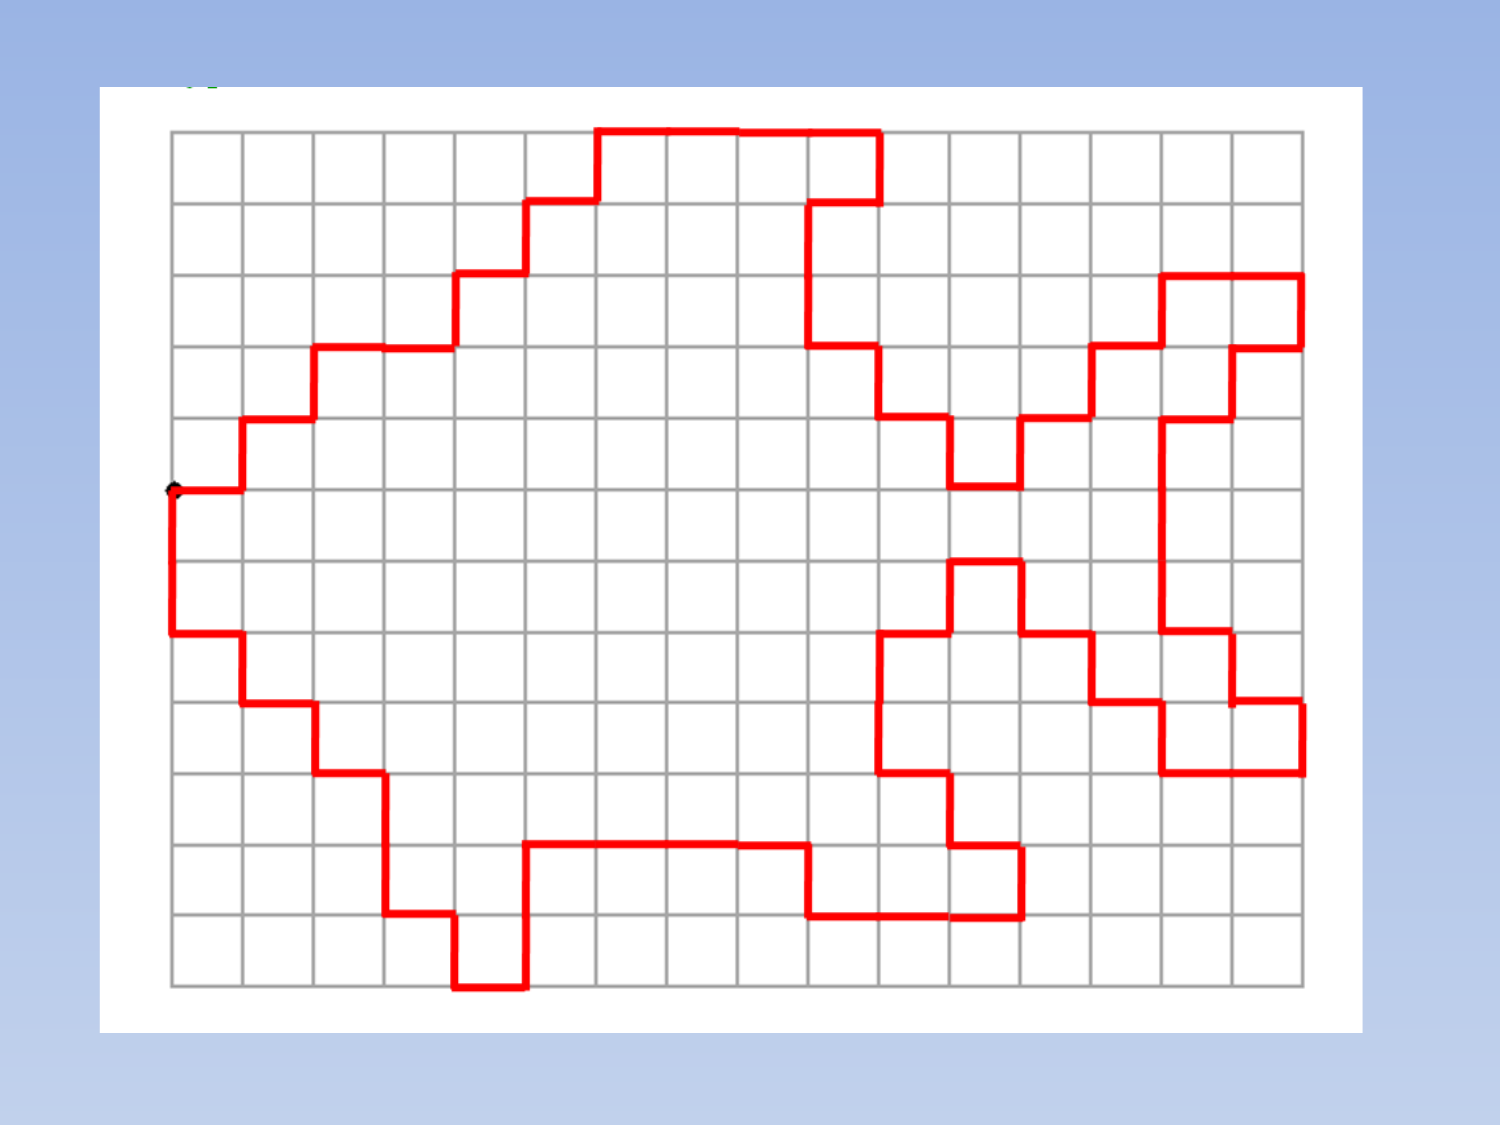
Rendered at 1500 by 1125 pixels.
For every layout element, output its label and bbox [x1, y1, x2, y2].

picture [99, 87, 1363, 1033]
